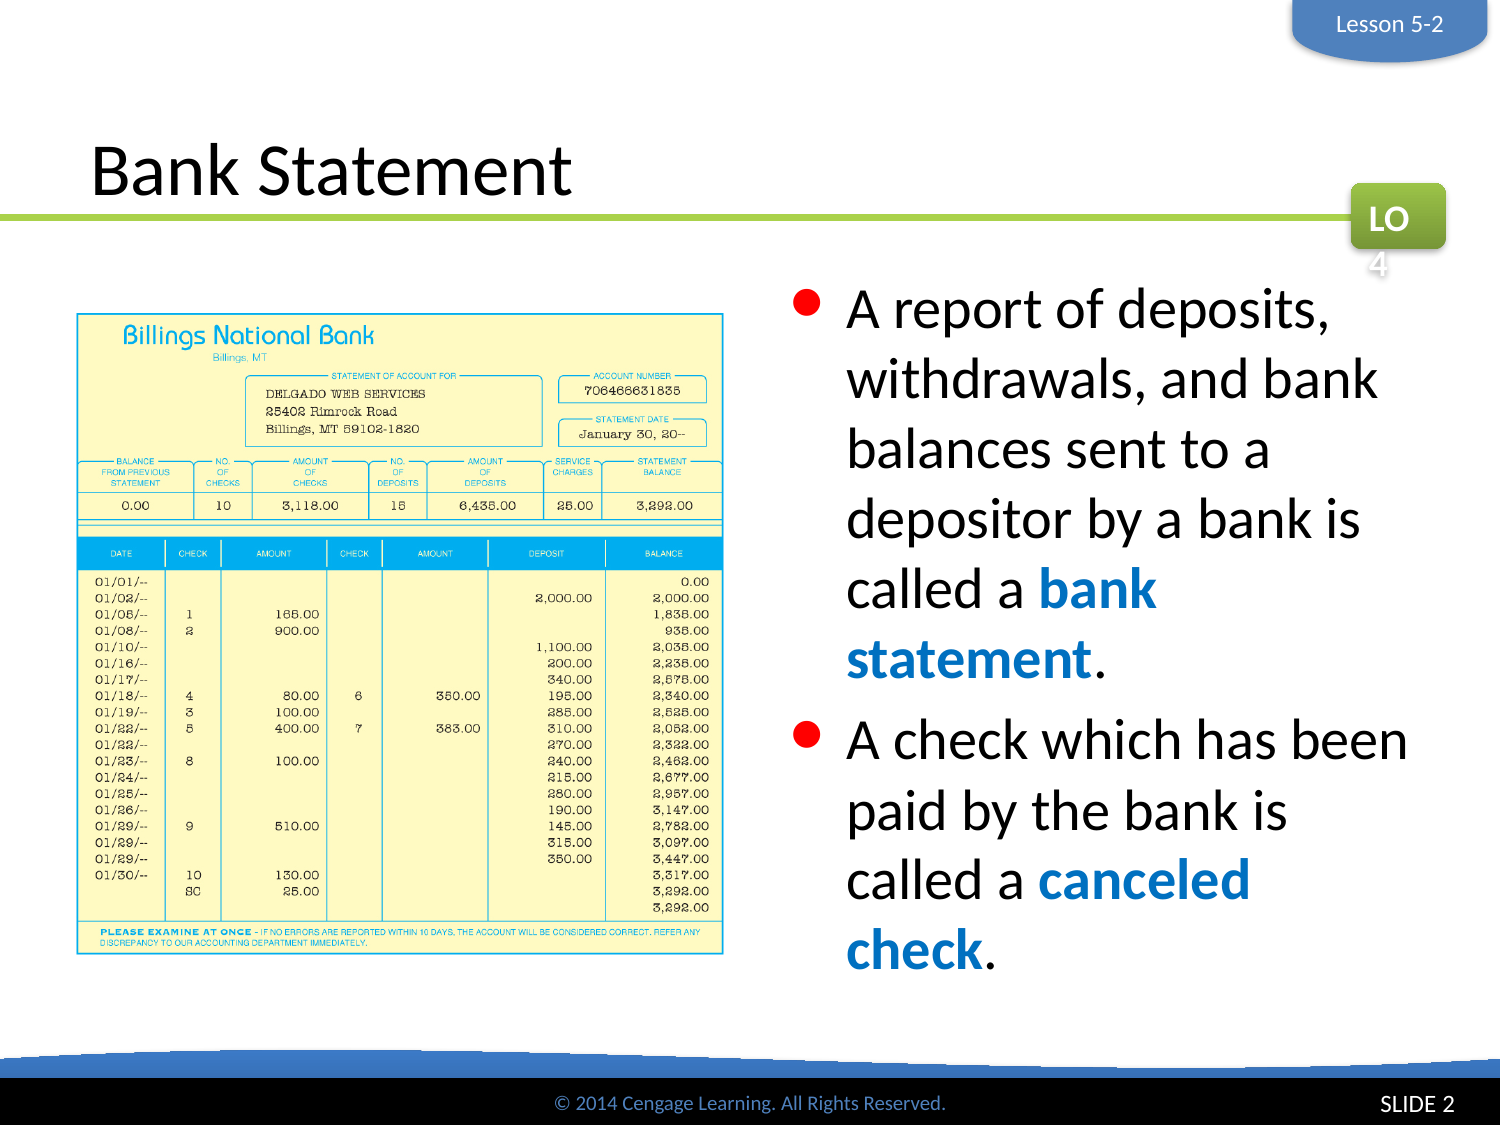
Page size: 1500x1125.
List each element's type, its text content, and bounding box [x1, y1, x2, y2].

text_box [1292, 0, 1488, 63]
text_box LO4 [1350, 183, 1446, 250]
slide_number SLIDE 2 [1170, 1080, 1470, 1125]
list A report of deposits, withdrawals, and bank balances sent to a depositor by a bank is called a bank statement. A check which has been paid by the bank is called a canceled check. [774, 262, 1425, 1005]
title Bank Statement [75, 29, 1350, 218]
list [74, 311, 726, 956]
